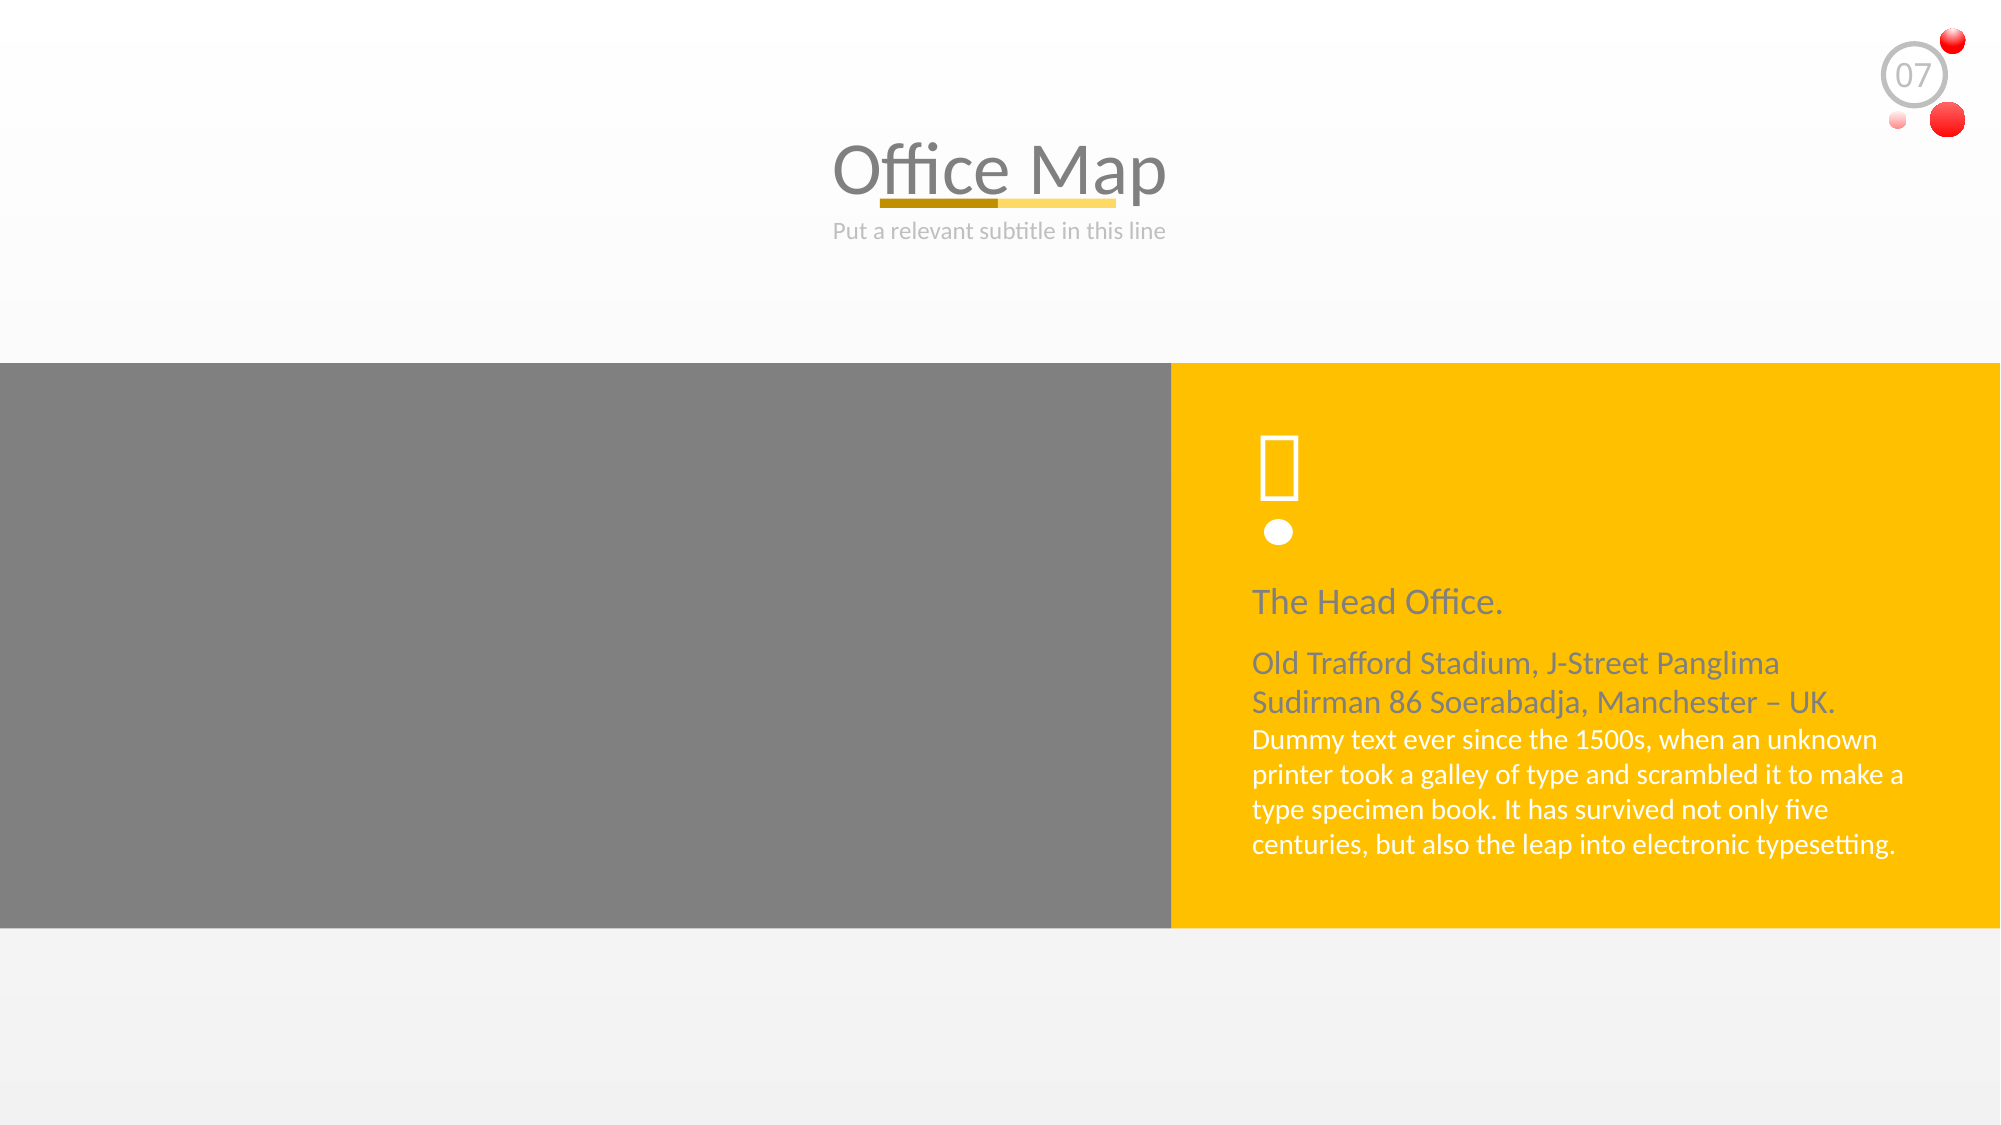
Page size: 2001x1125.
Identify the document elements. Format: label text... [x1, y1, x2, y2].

text_box The Head Office. Old Trafford Stadium, J-Street Panglima Sudirman 86 Soerabadja, Manchester – UK. Dummy text ever since the 1500s, when an unknown printer took a galley of type and scrambled it to make a type specimen book. It has survived not only five centuries, but also the leap into electronic typesetting. [1237, 569, 1927, 892]
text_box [879, 198, 1116, 209]
text_box Office Map [707, 67, 1293, 218]
text_box [0, 362, 1172, 929]
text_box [1876, 28, 1966, 138]
text_box Put a relevant subtitle in this line [762, 199, 1237, 260]
text_box [1172, 362, 2000, 929]
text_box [1237, 402, 1343, 546]
